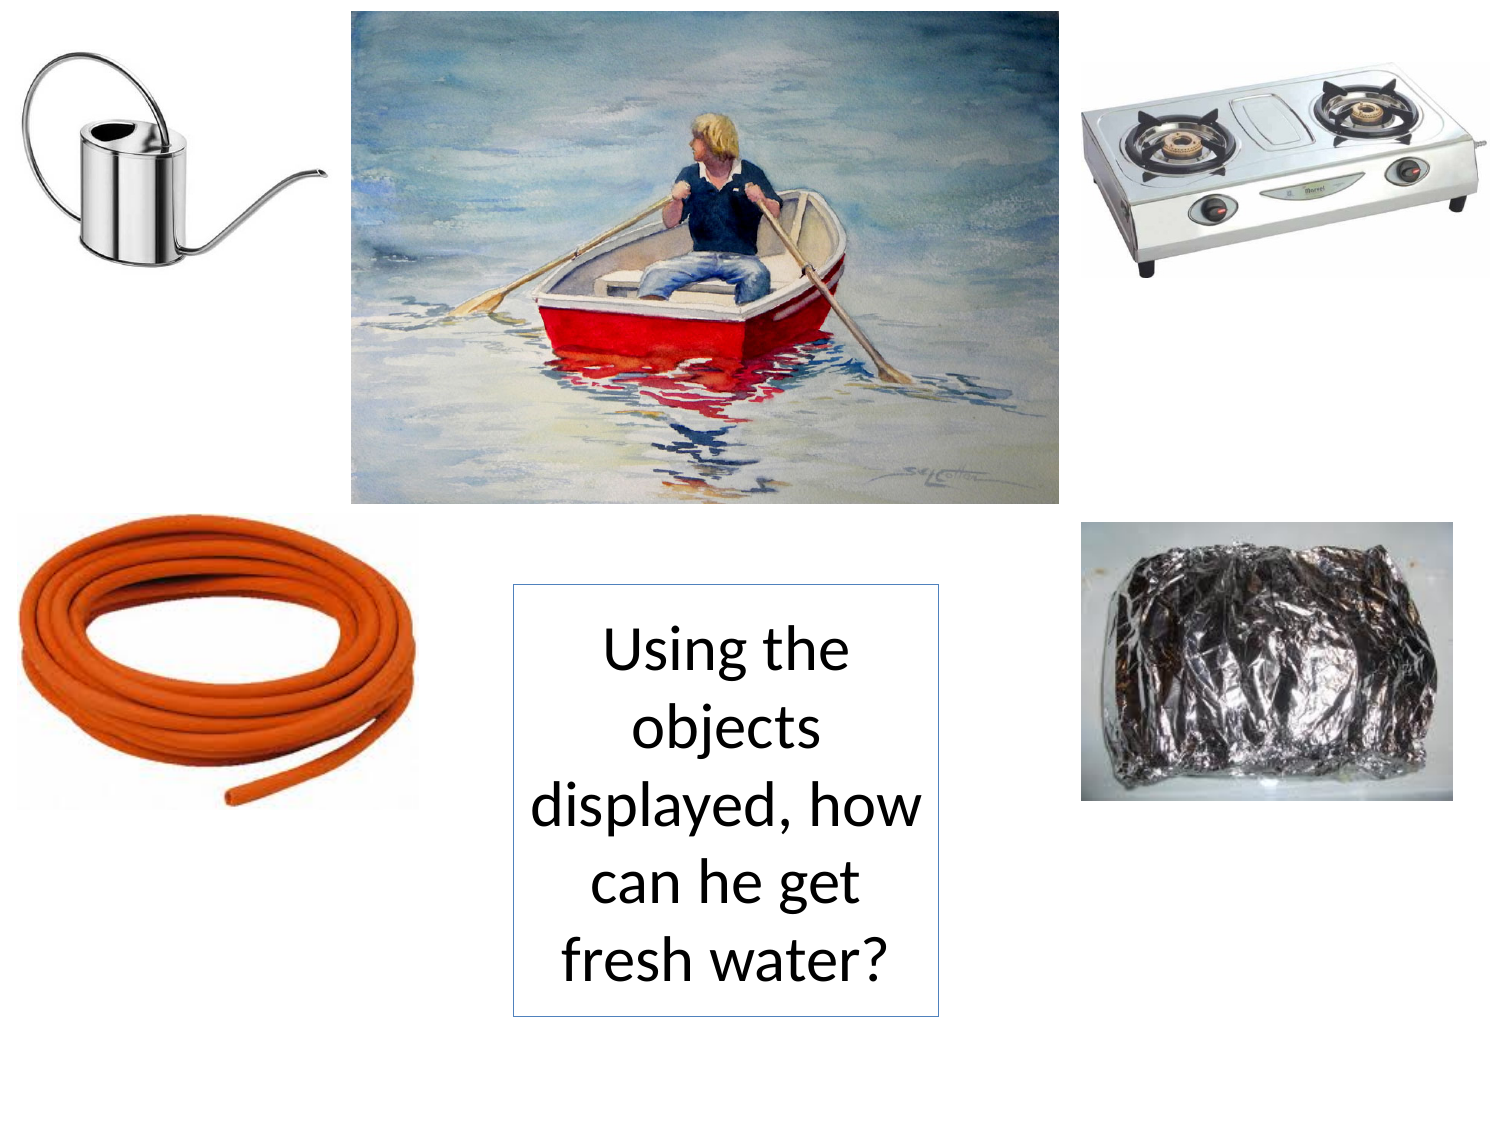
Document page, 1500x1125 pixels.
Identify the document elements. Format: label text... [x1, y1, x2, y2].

picture [1081, 522, 1453, 801]
picture [1081, 61, 1490, 279]
picture [17, 512, 419, 810]
title Using the objects displayed, how can he get fresh water? [513, 584, 939, 1017]
picture [351, 11, 1059, 504]
picture [5, 10, 337, 342]
